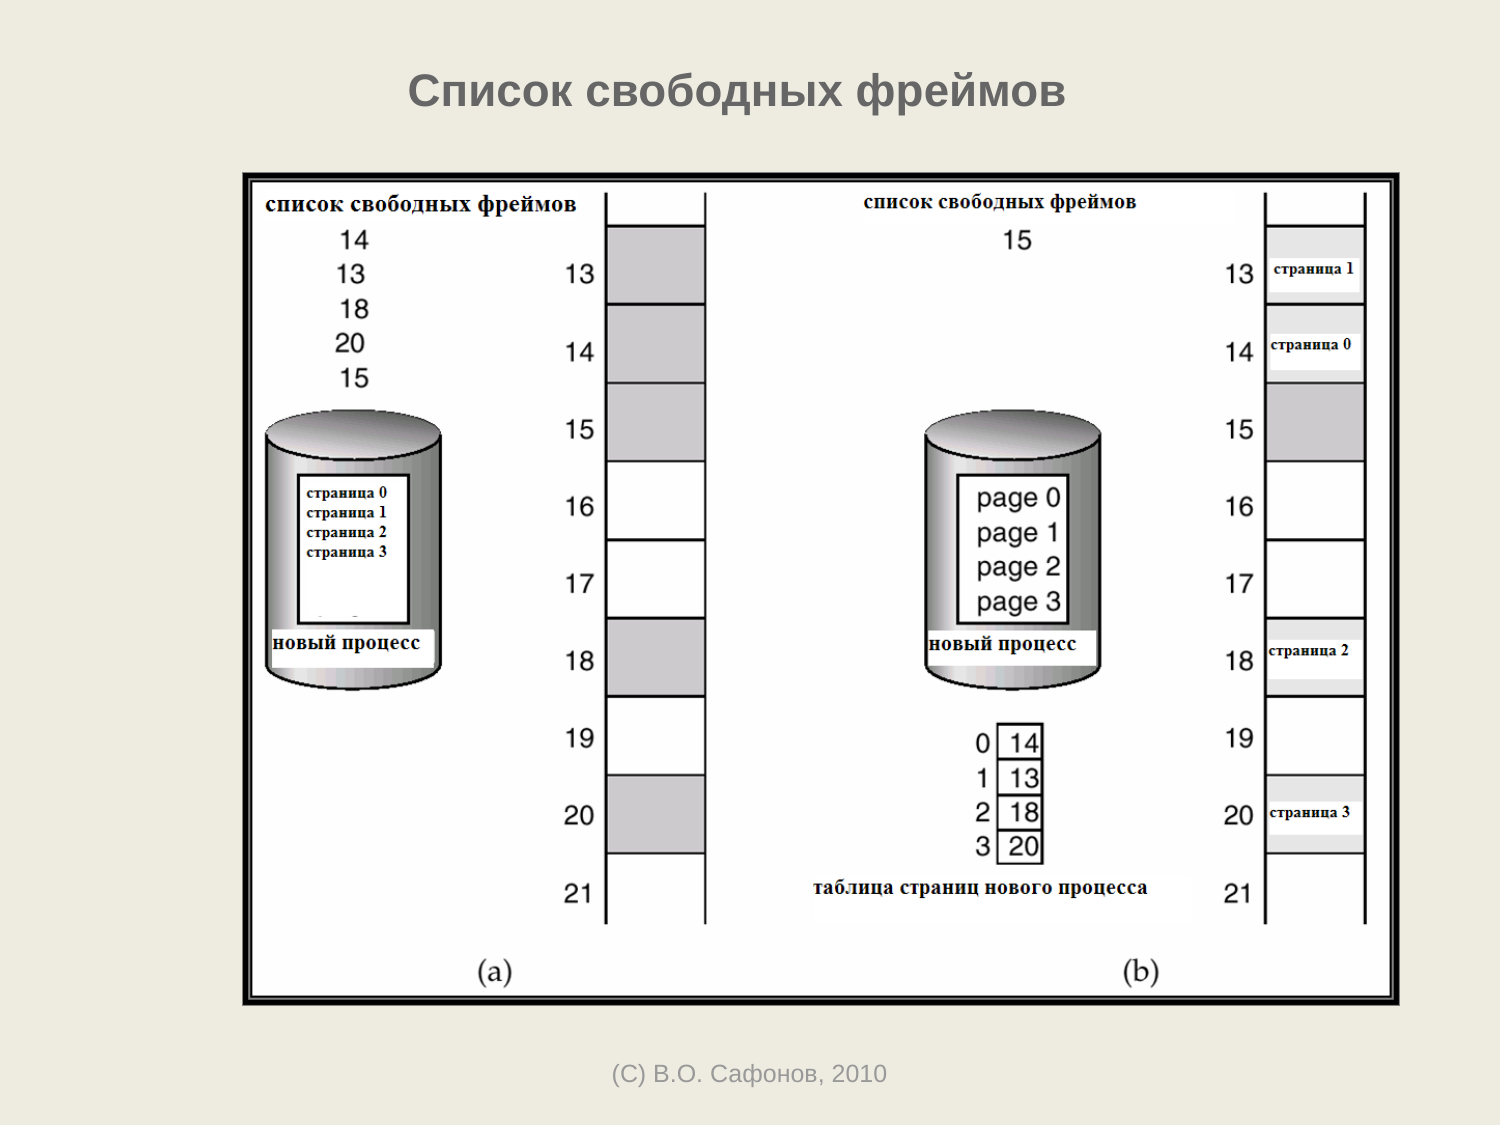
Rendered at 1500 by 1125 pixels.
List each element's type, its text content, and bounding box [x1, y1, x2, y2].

picture [241, 172, 1401, 1007]
footer (C) В.О. Сафонов, 2010 [512, 1042, 988, 1103]
title Список свободных фреймов [111, 53, 1364, 124]
